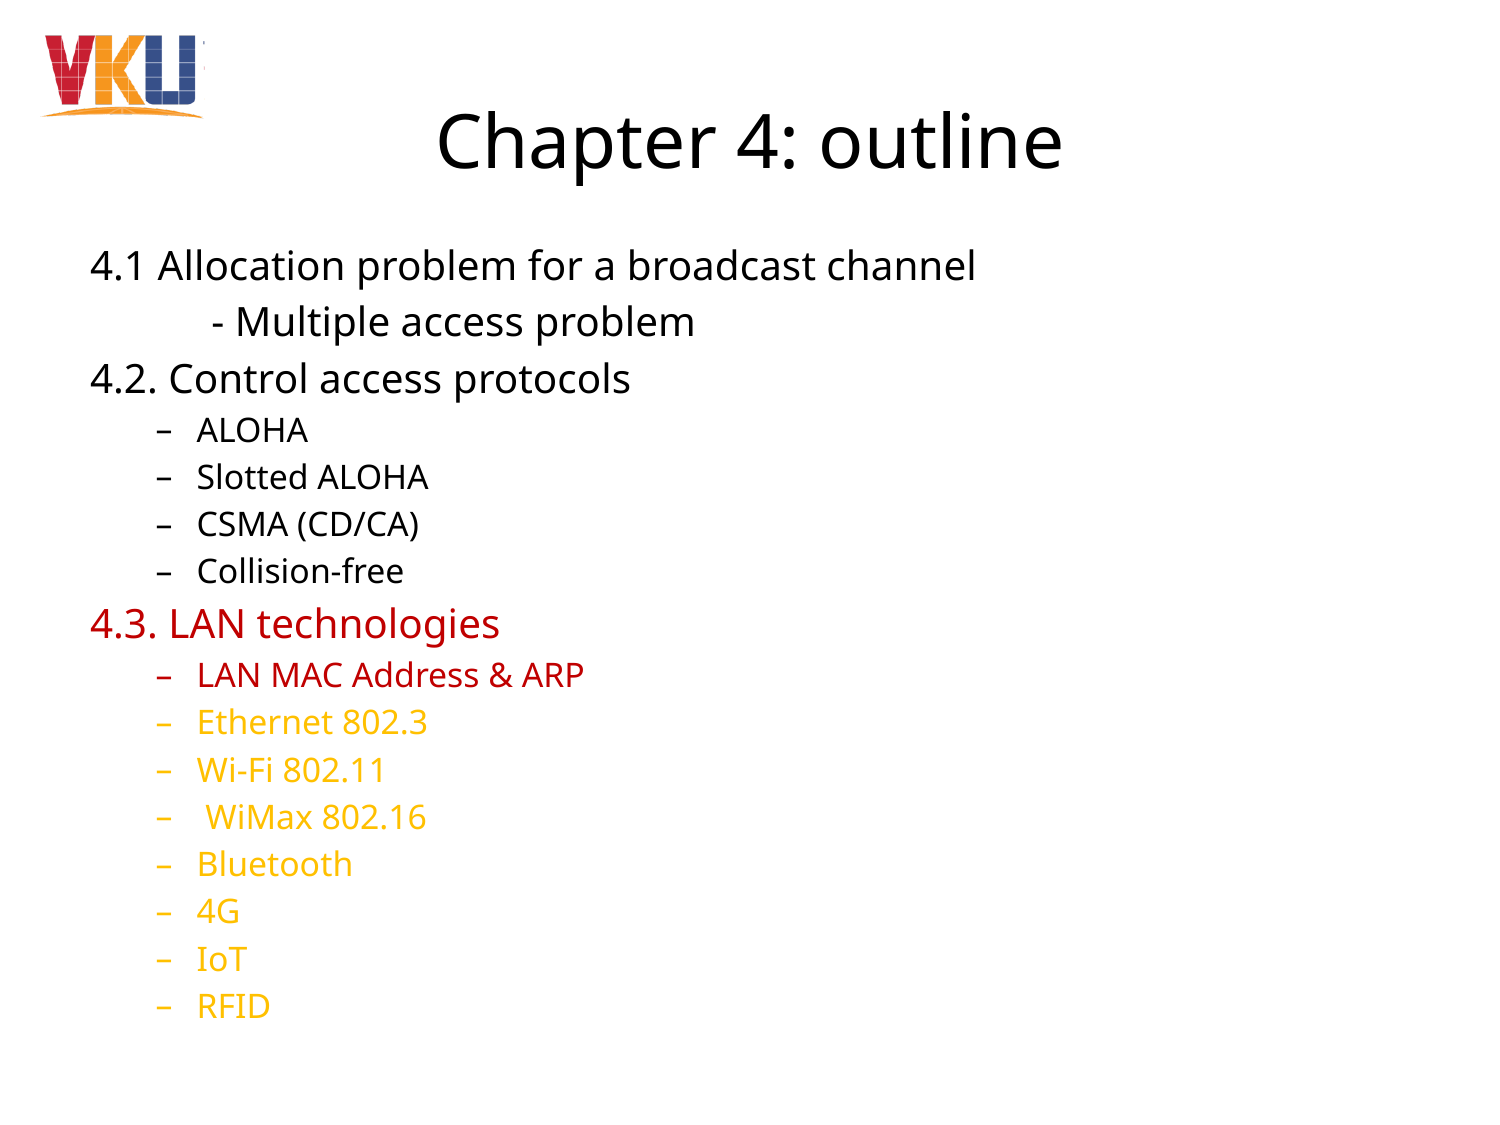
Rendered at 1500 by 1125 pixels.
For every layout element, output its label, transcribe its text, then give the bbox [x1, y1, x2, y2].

title Chapter 4: outline [75, 45, 1425, 232]
picture [30, 21, 211, 129]
list 4.1 Allocation problem for a broadcast channel - Multiple access problem 4.2. Control access protocols ALOHA Slotted ALOHA CSMA (CD/CA) Collision-free 4.3. LAN technologies LAN MAC Address & ARP Ethernet 802.3 Wi-Fi 802.11 WiMax 802.16 Bluetooth 4G IoT RFID [75, 232, 1425, 1038]
